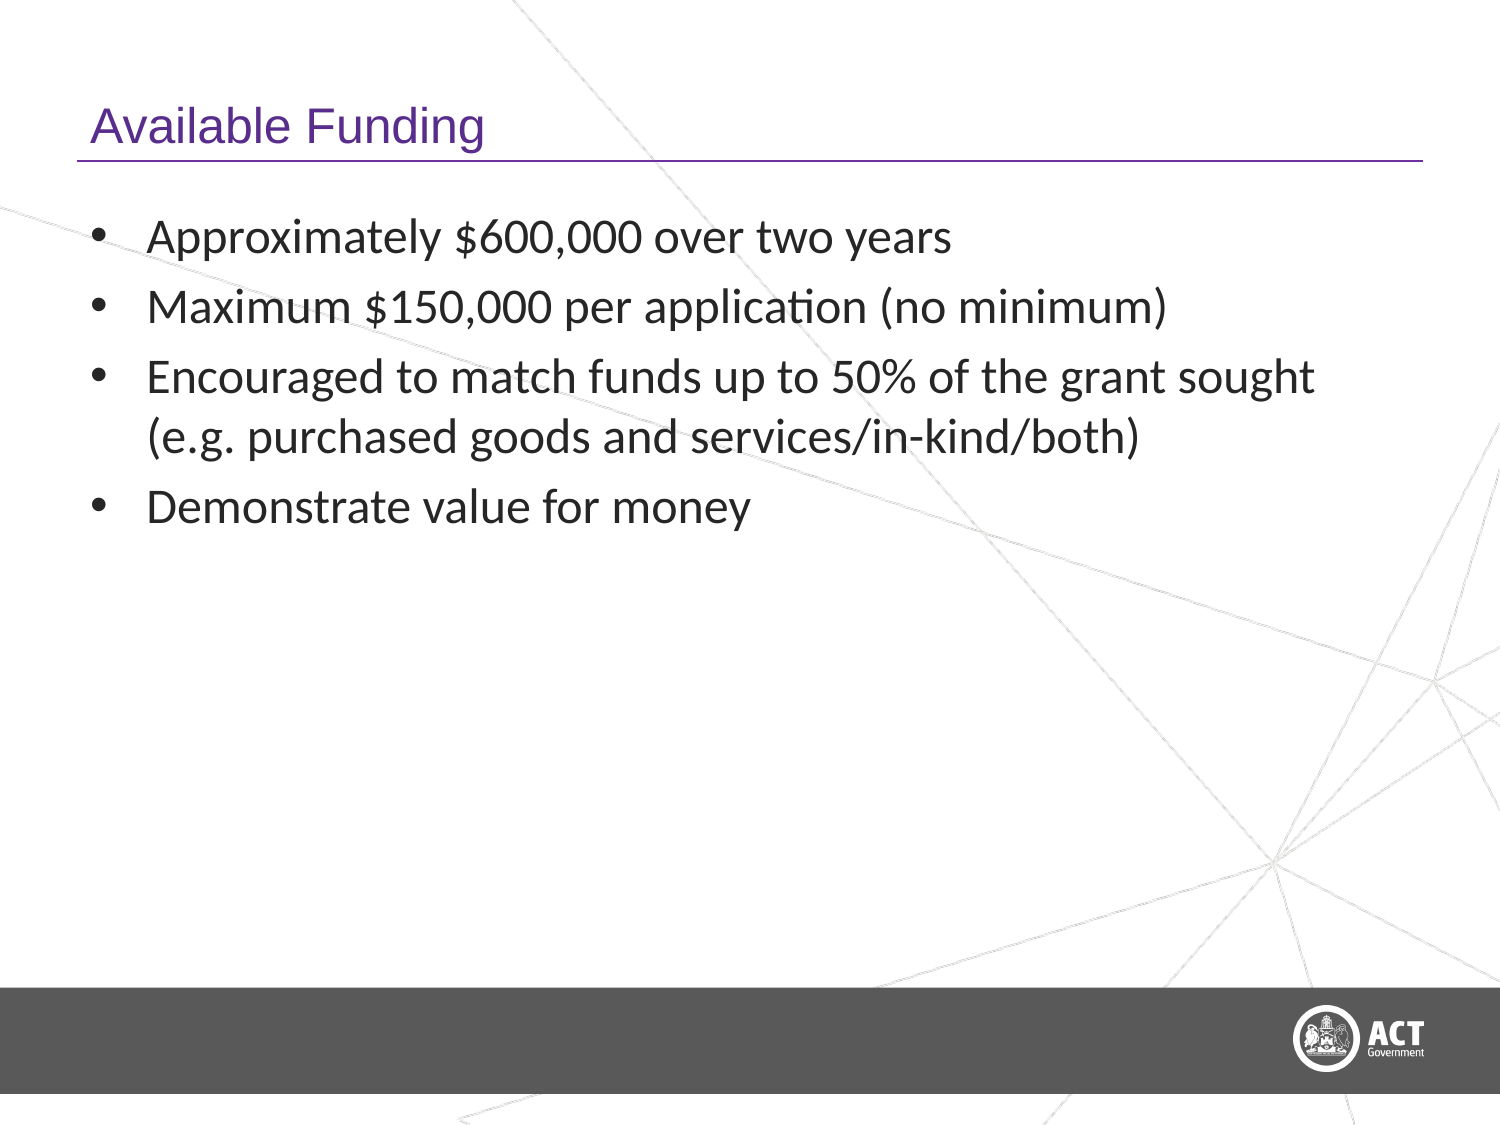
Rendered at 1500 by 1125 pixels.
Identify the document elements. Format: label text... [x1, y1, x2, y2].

picture [0, 0, 1500, 987]
title Available Funding [75, 45, 1425, 161]
picture [1293, 1005, 1424, 1072]
picture [0, 1094, 1500, 1125]
list Approximately $600,000 over two years Maximum $150,000 per application (no minimum) Encouraged to match funds up to 50% of the grant sought (e.g. purchased goods and services/in-kind/both) Demonstrate value for money [75, 196, 1425, 953]
